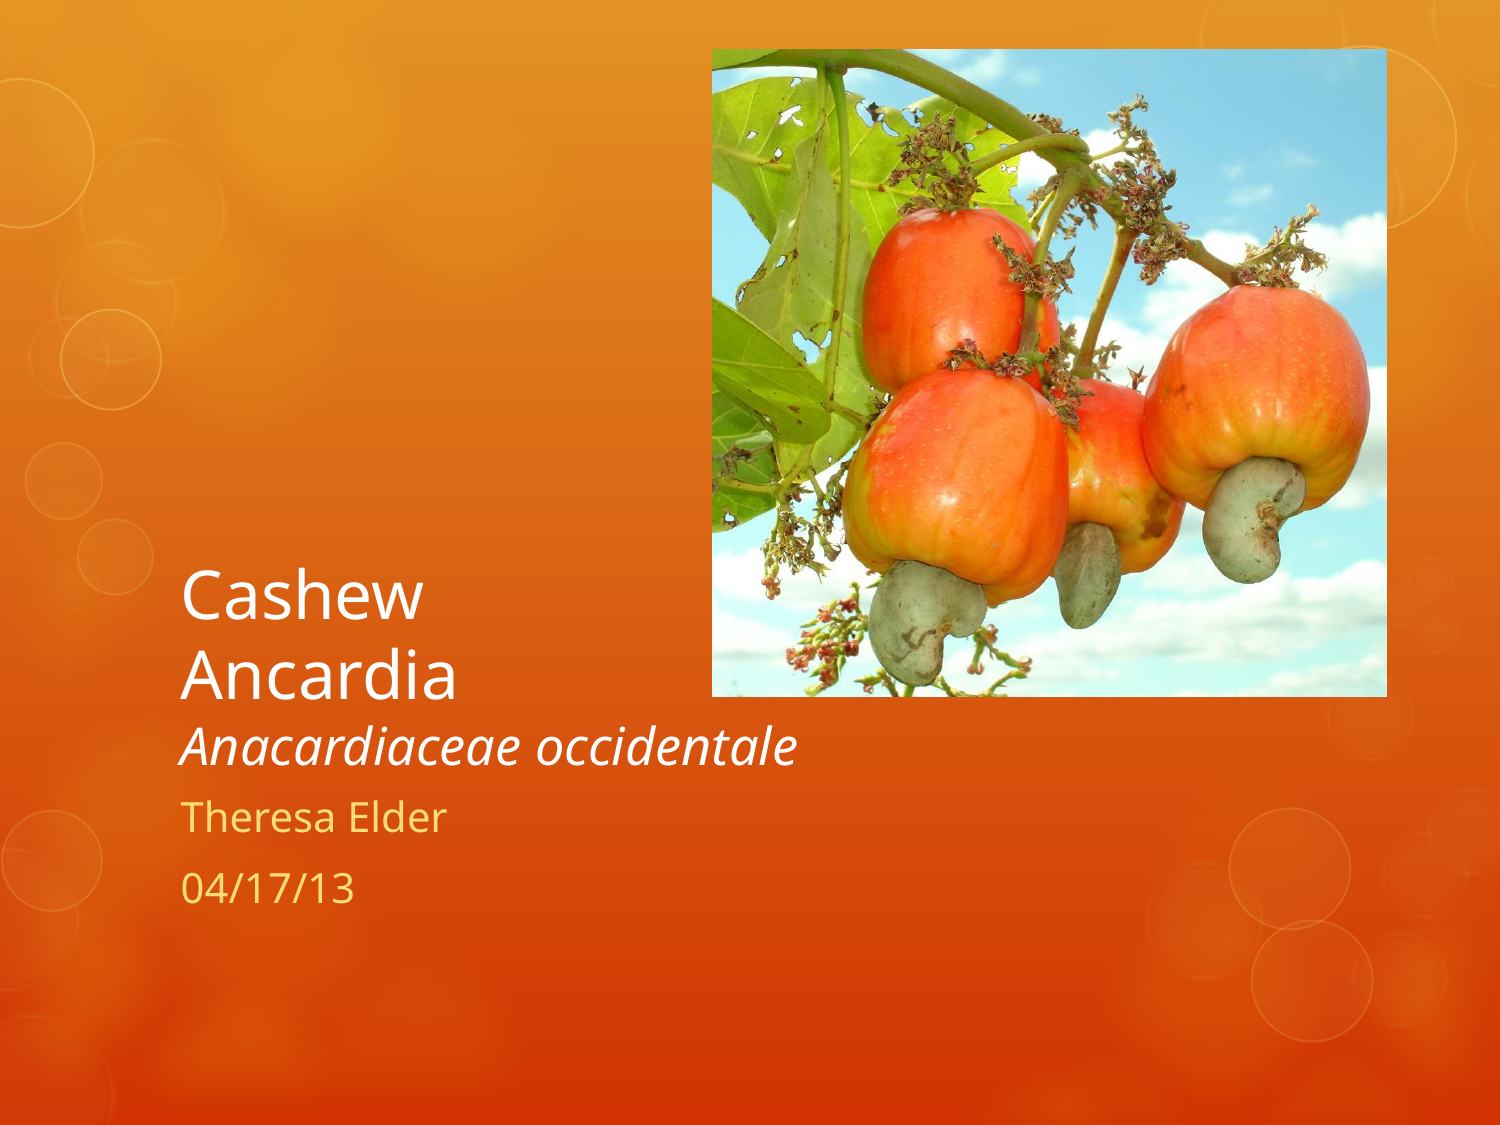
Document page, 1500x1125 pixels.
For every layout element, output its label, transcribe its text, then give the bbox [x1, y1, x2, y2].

picture [711, 49, 1387, 697]
title Cashew Ancardia Anacardiaceae occidentale [165, 542, 1334, 783]
subtitle Theresa Elder 04/17/13 [165, 783, 1334, 925]
